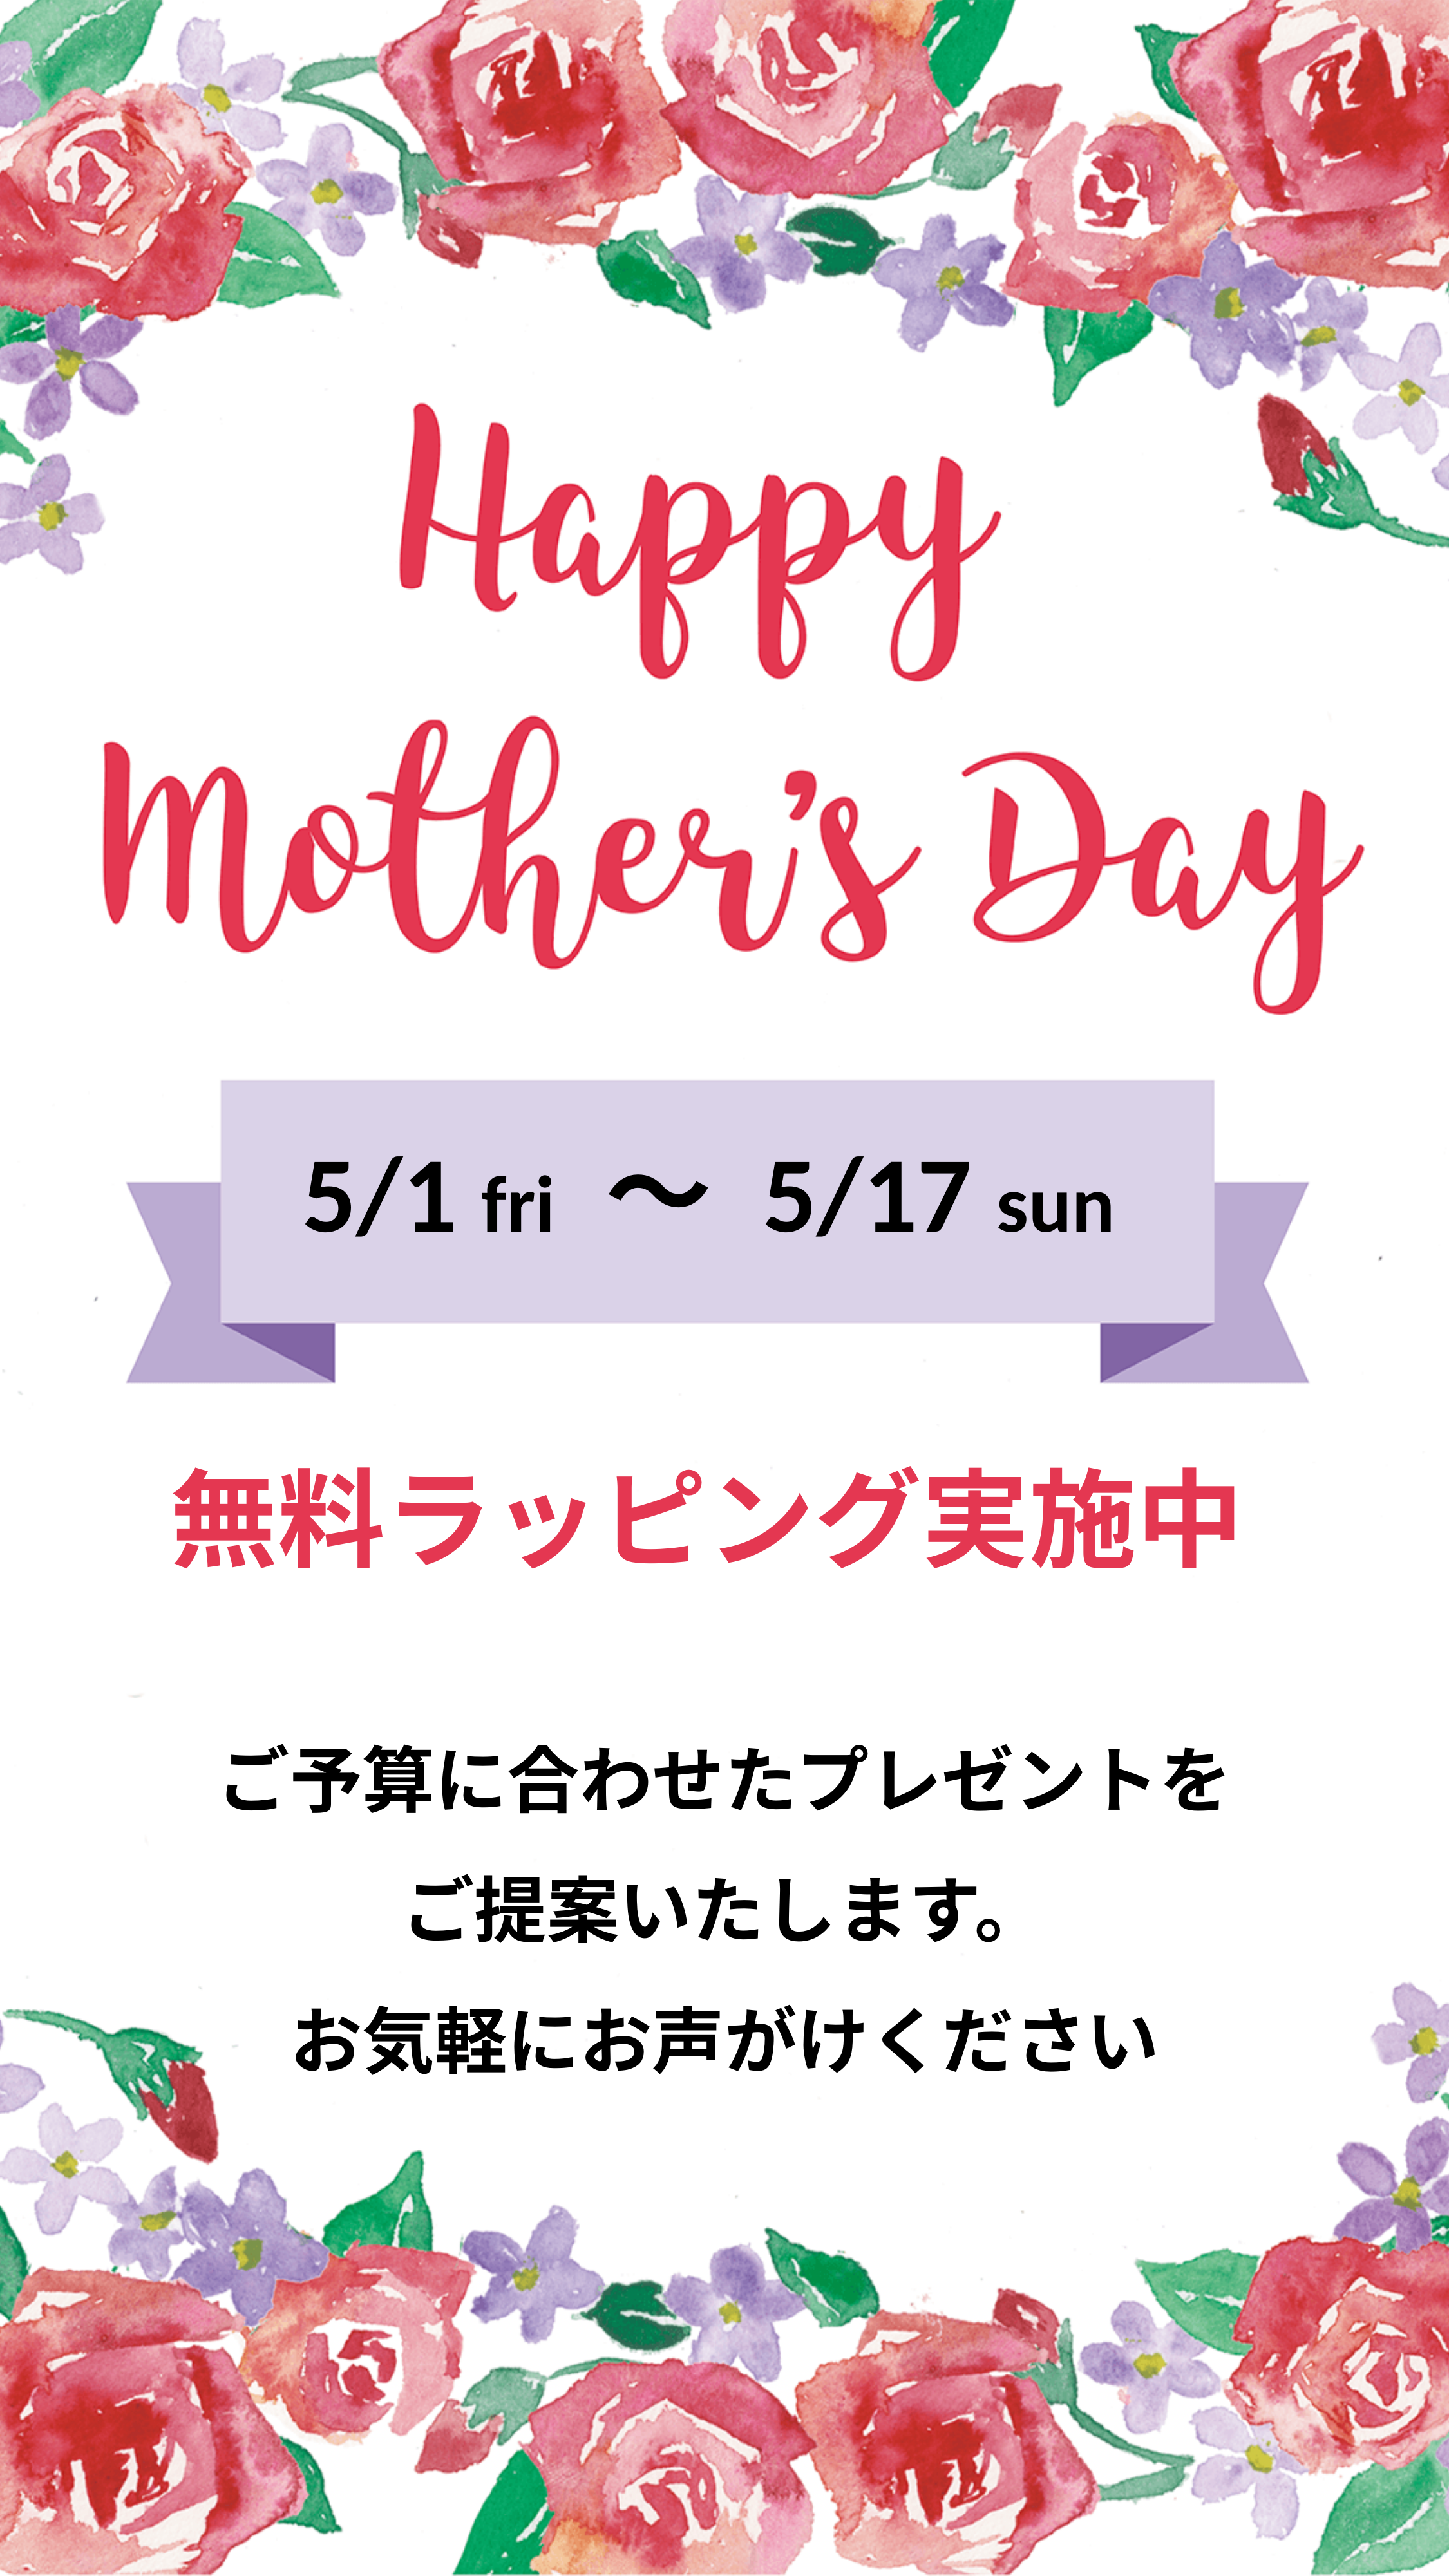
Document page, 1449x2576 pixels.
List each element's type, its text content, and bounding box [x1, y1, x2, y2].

text_box 5/1 fri ～ 5/17 sun [155, 1134, 1262, 1239]
text_box ご予算に合わせたプレゼントを ご提案いたします。 お気軽にお声がけください [98, 1686, 1351, 2087]
picture [0, 0, 1449, 2576]
text_box 無料ラッピング実施中 [3, 1461, 1412, 1566]
